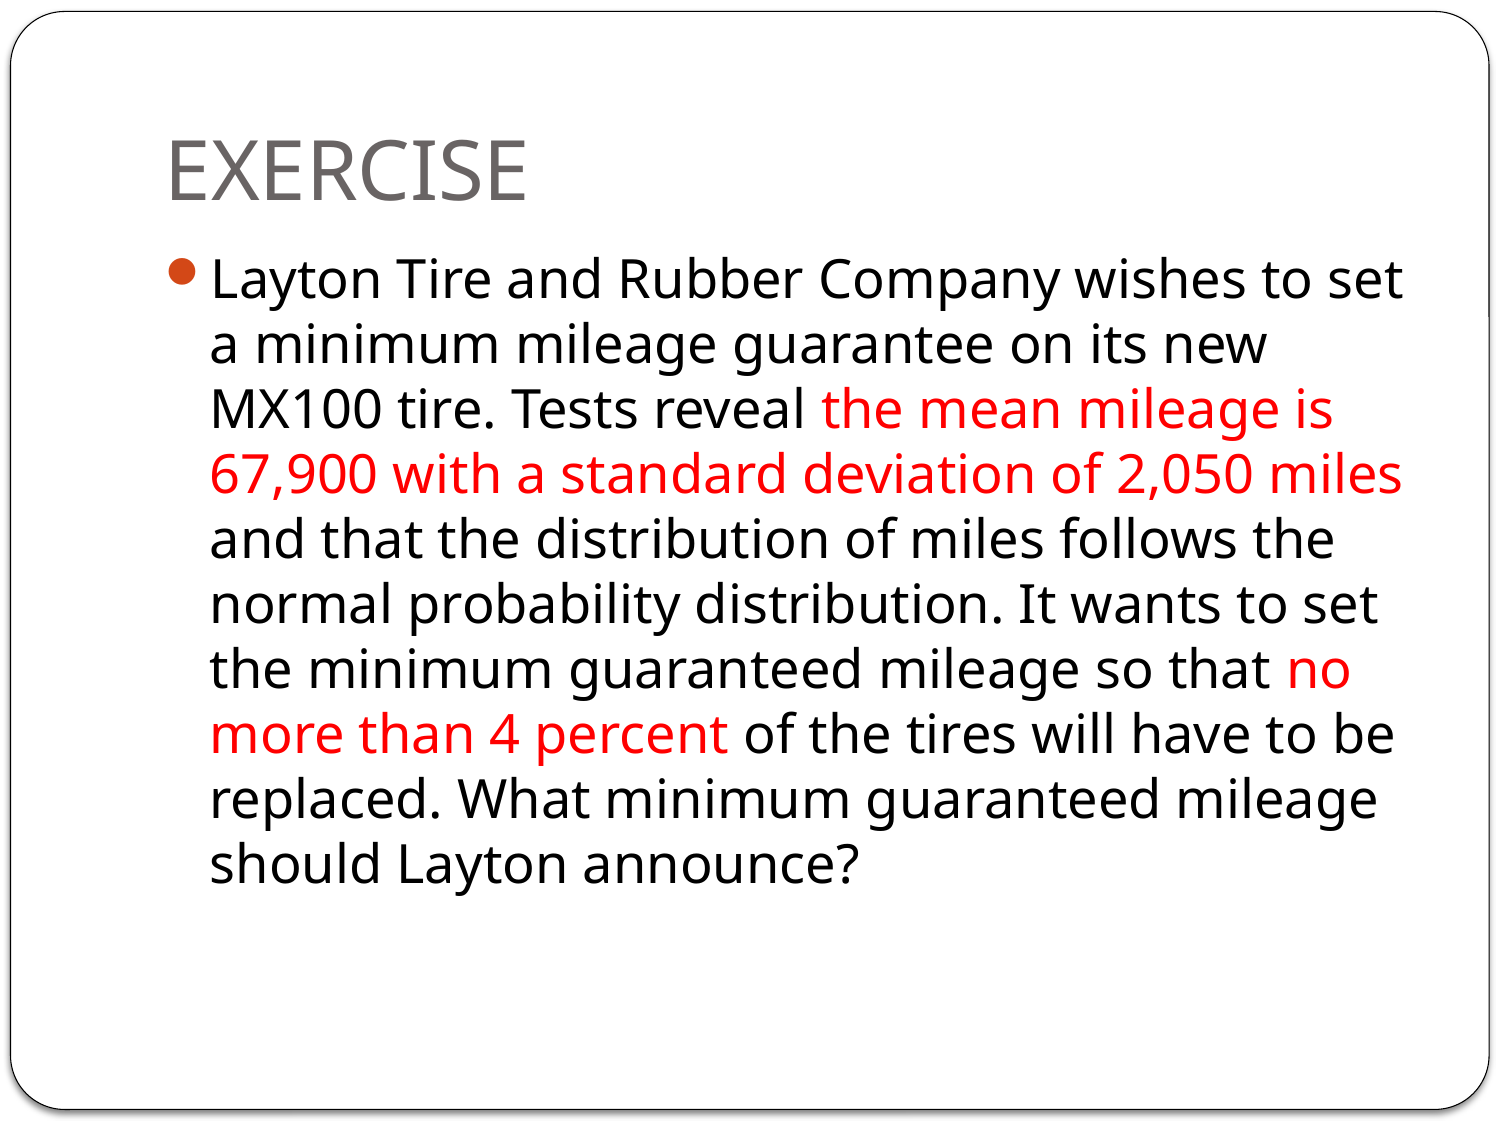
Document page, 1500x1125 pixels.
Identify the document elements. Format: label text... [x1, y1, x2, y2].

title EXERCISE [150, 45, 1425, 233]
list Layton Tire and Rubber Company wishes to set a minimum mileage guarantee on its new MX100 tire. Tests reveal the mean mileage is 67,900 with a standard deviation of 2,050 miles and that the distribution of miles follows the normal probability distribution. It wants to set the minimum guaranteed mileage so that no more than 4 percent of the tires will have to be replaced. What minimum guaranteed mileage should Layton announce? [150, 237, 1425, 988]
